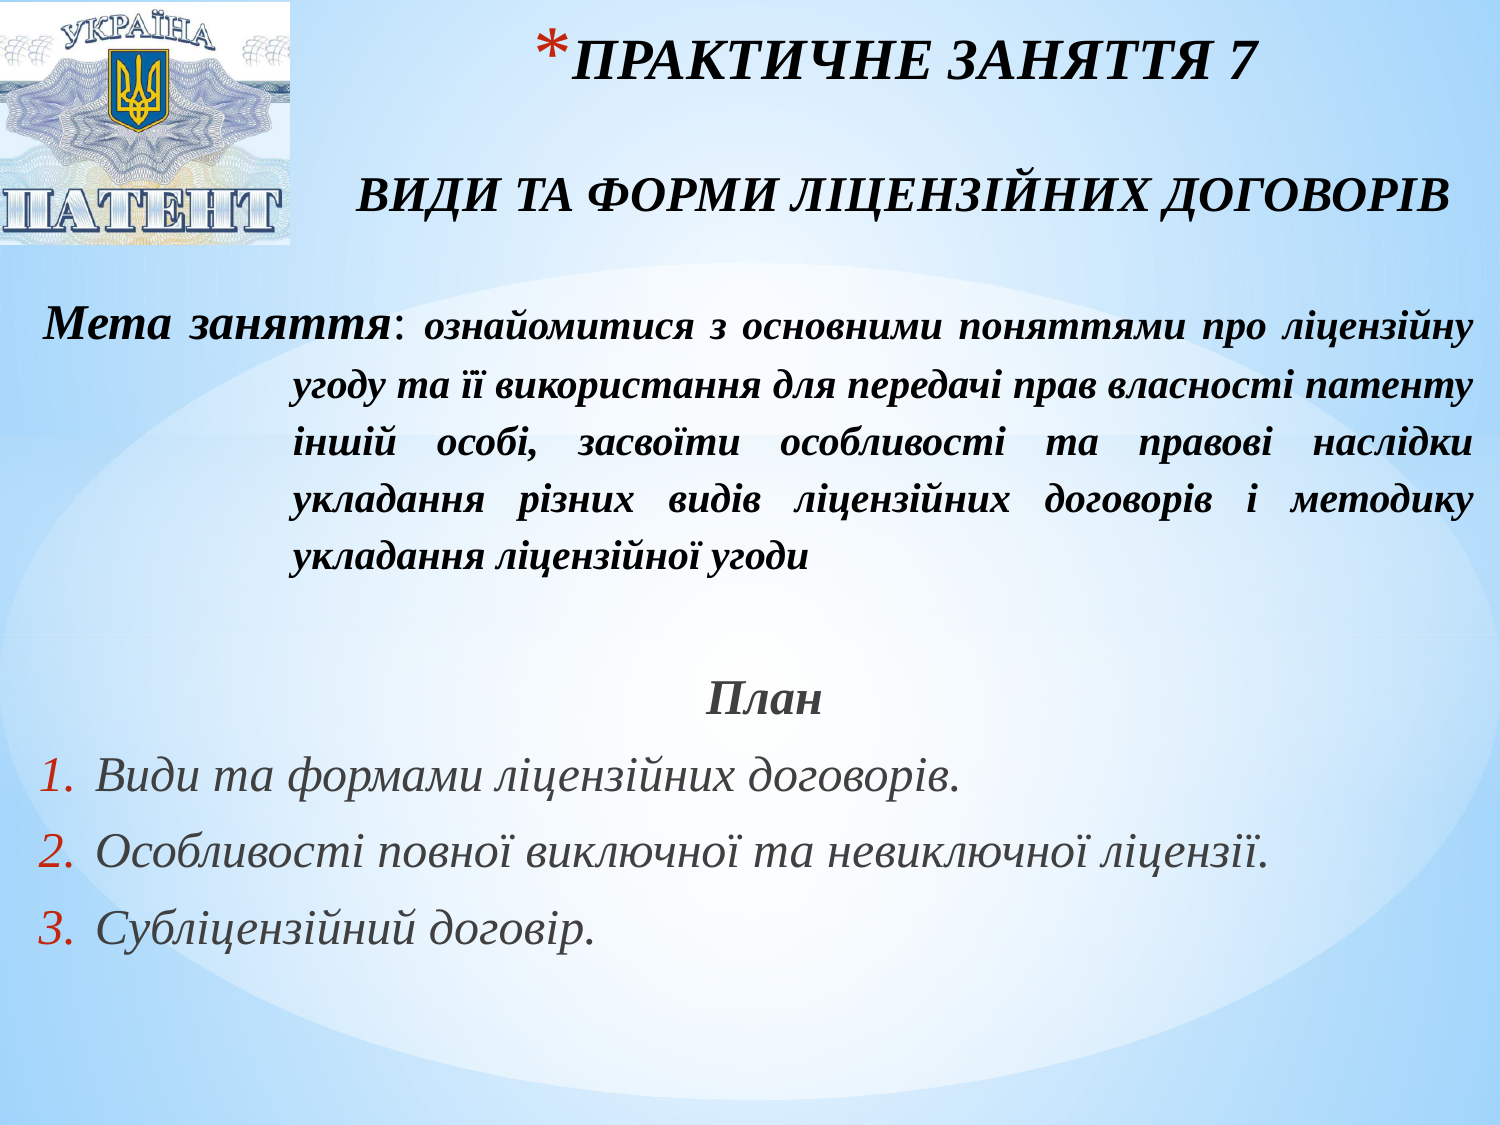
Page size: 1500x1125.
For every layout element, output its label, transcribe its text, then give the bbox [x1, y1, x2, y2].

picture [0, 2, 290, 245]
text_box План Види та формами ліцензійних договорів. Особливості повної виключної та невиключної ліцензії. Субліцензійний договір. [23, 656, 1477, 959]
text_box Мета заняття: ознайомитися з основними поняттями про ліцензійну угоду та її використання для передачі прав власності патенту іншій особі, засвоїти особливості та правові наслідки укладання різних видів ліцензійних договорів і методику укладання ліцензійної угоди [0, 274, 1500, 586]
title ПРАКТИЧНЕ ЗАНЯТТЯ 7 ВИДИ ТА ФОРМИ ЛІЦЕНЗІЙНИХ ДОГОВОРІВ [159, 13, 1500, 256]
